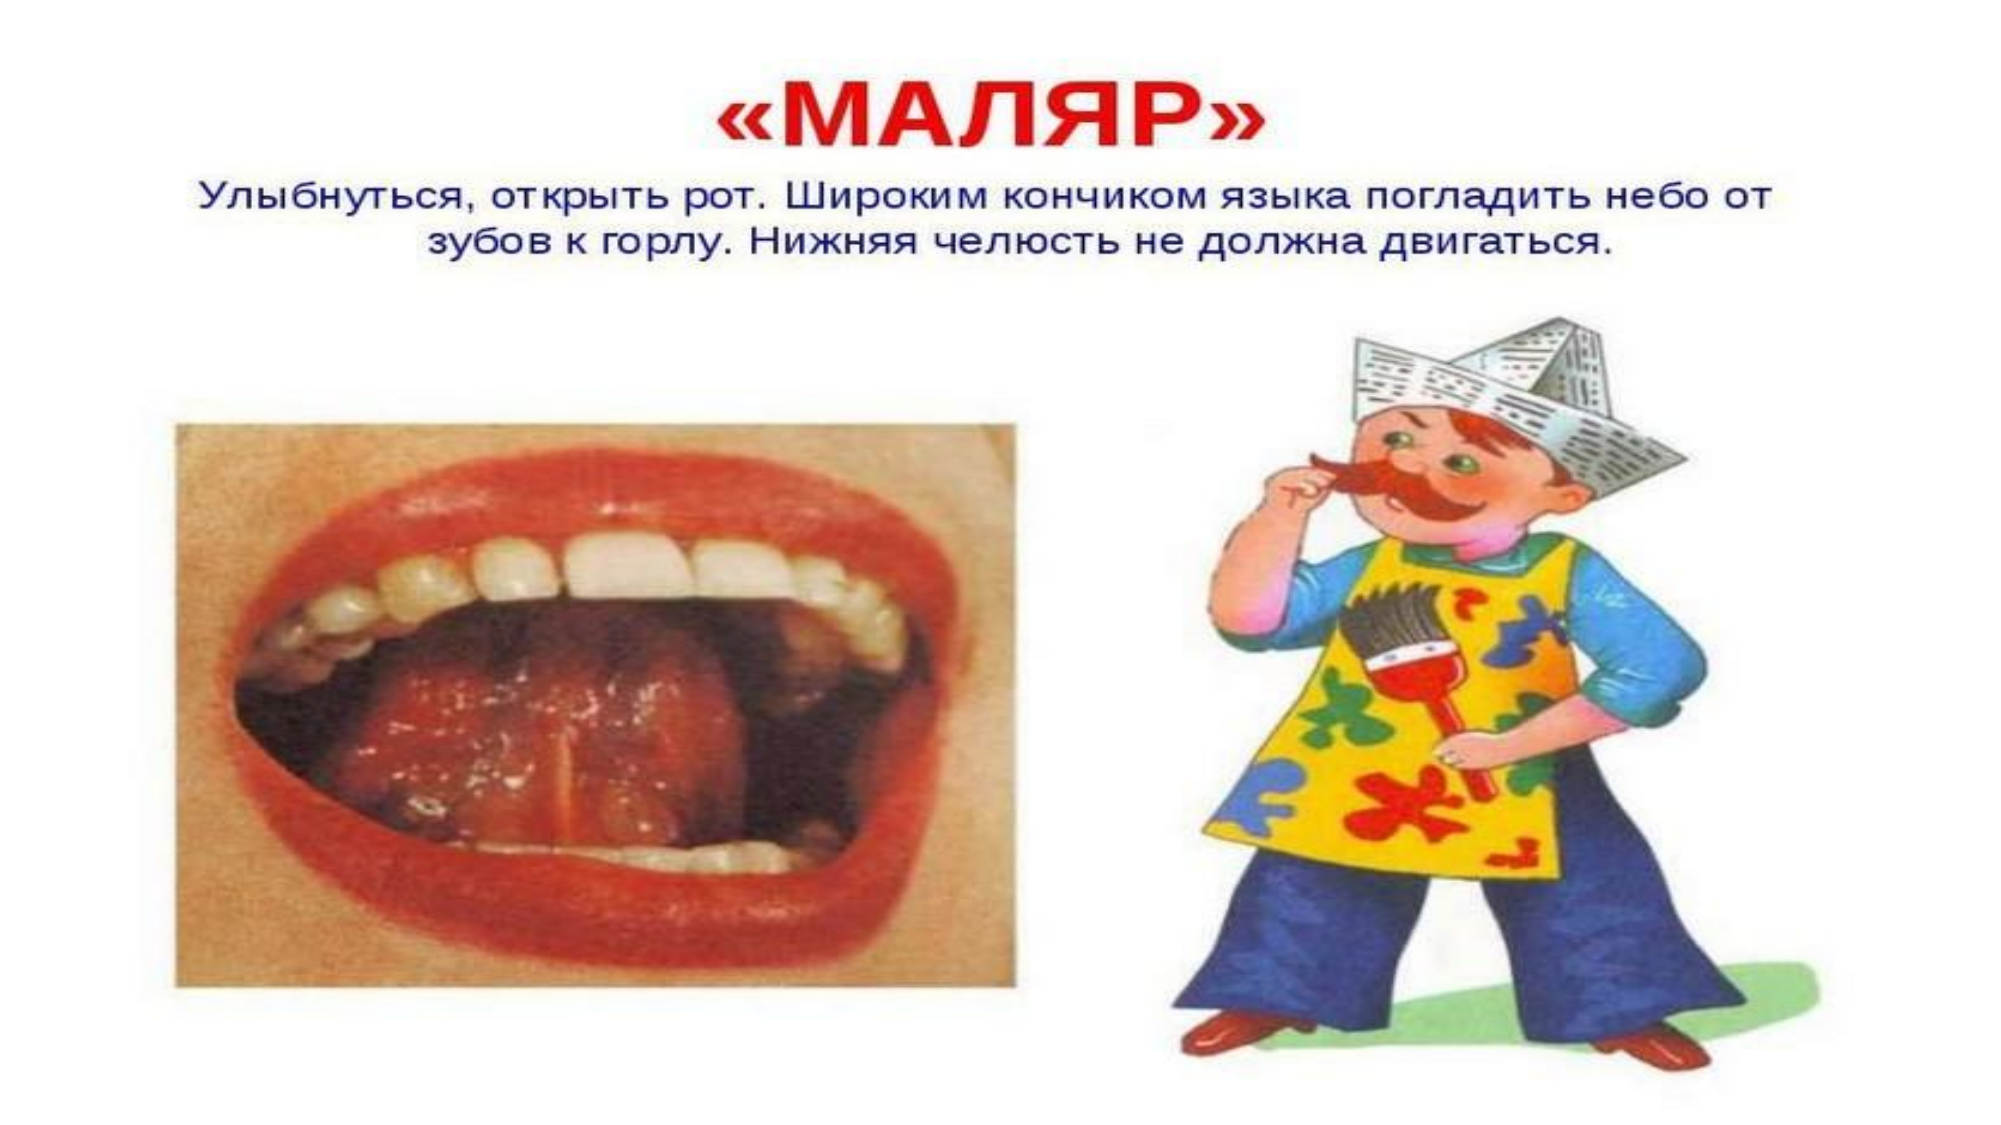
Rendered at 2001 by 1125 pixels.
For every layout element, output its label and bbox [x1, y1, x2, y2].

list [34, 0, 1950, 1125]
